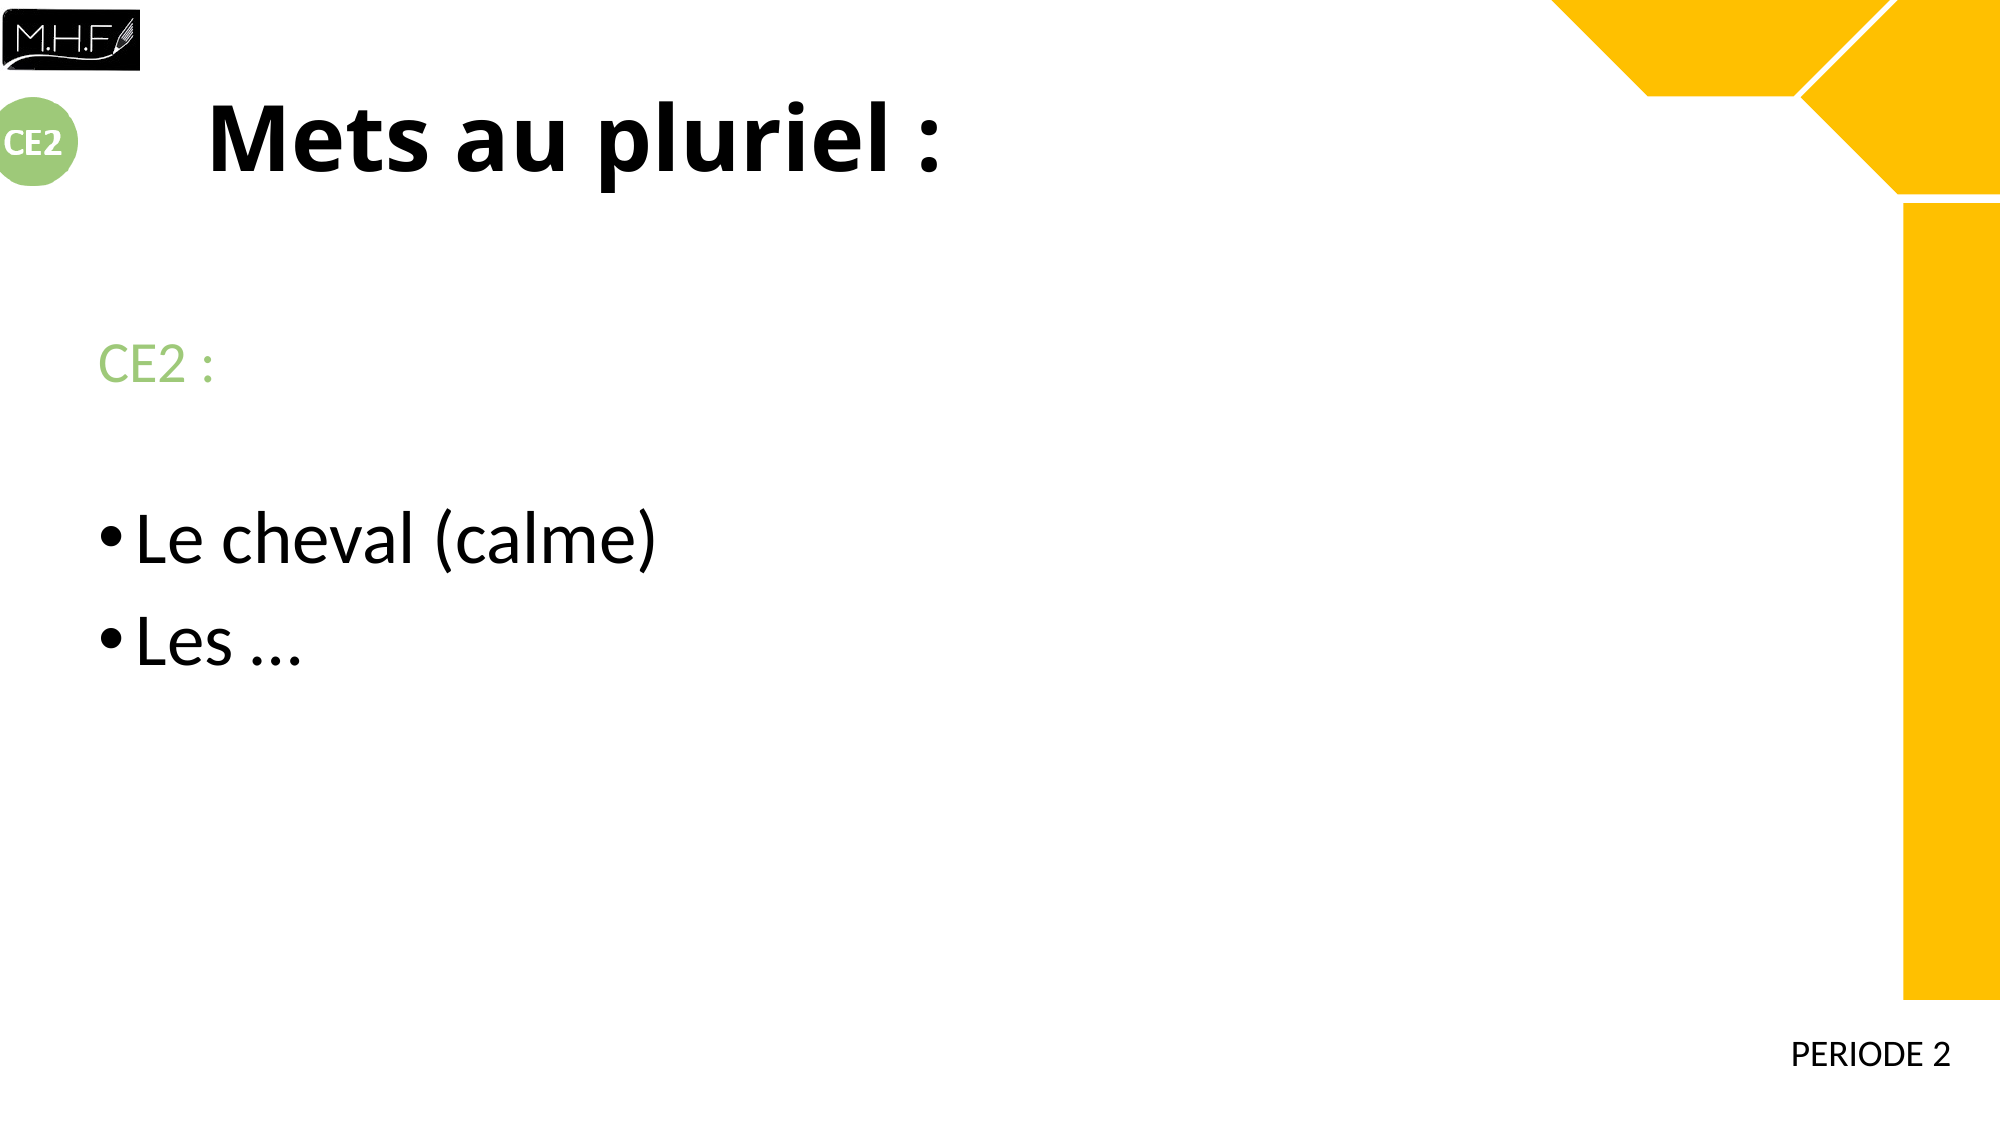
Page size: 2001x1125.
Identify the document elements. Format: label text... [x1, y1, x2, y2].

text_box [1799, 0, 2000, 196]
text_box PERIODE 2 [1362, 1021, 1967, 1125]
text_box CE2 : Le cheval (calme) Les … [83, 324, 905, 1039]
picture [0, 7, 140, 74]
text_box [1549, 0, 1892, 98]
text_box [1902, 202, 2000, 1001]
title Mets au pluriel : [190, 6, 1856, 277]
picture [0, 90, 84, 193]
